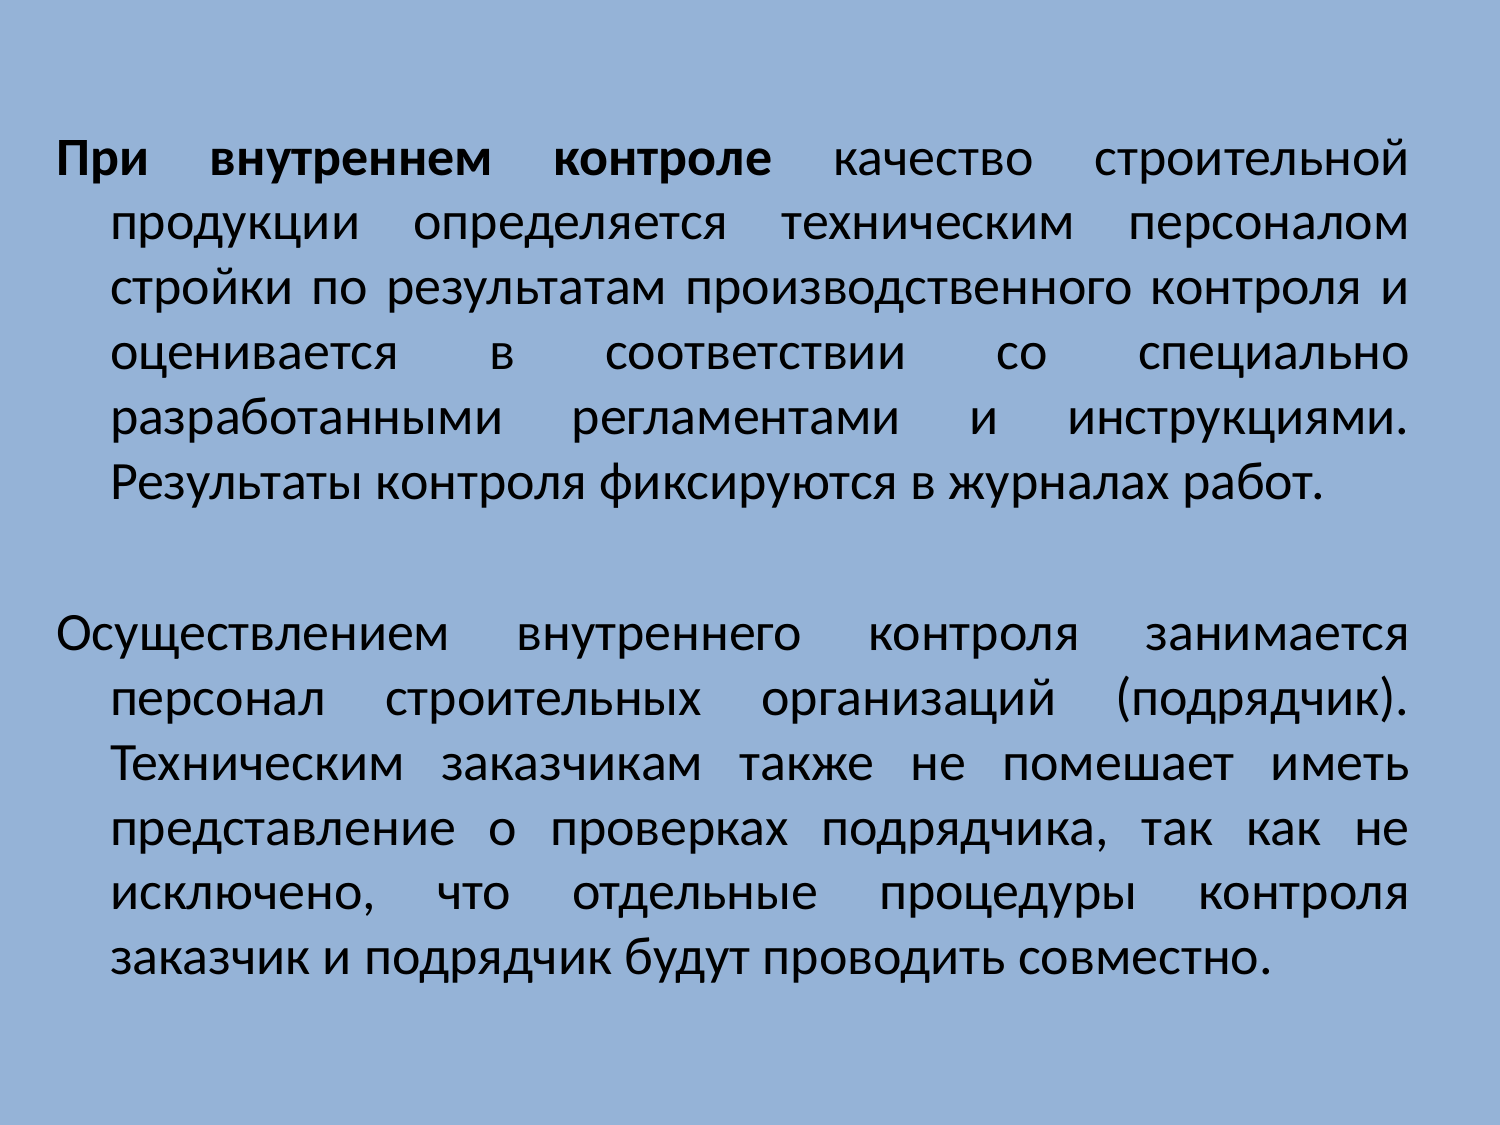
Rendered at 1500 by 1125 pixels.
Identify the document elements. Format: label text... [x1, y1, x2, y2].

list При внутреннем контроле качество строительной продукции определяется техническим персоналом стройки по результатам производственного контроля и оценивается в соответствии со специально разработанными регламентами и инструкциями. Результаты контроля фиксируются в журналах работ. Осуществлением внутреннего контроля занимается персонал строительных организаций (подрядчик). Техническим заказчикам также не помешает иметь представление о проверках подрядчика, так как не исключено, что отдельные процедуры контроля заказчик и подрядчик будут проводить совместно. [41, 113, 1425, 1005]
